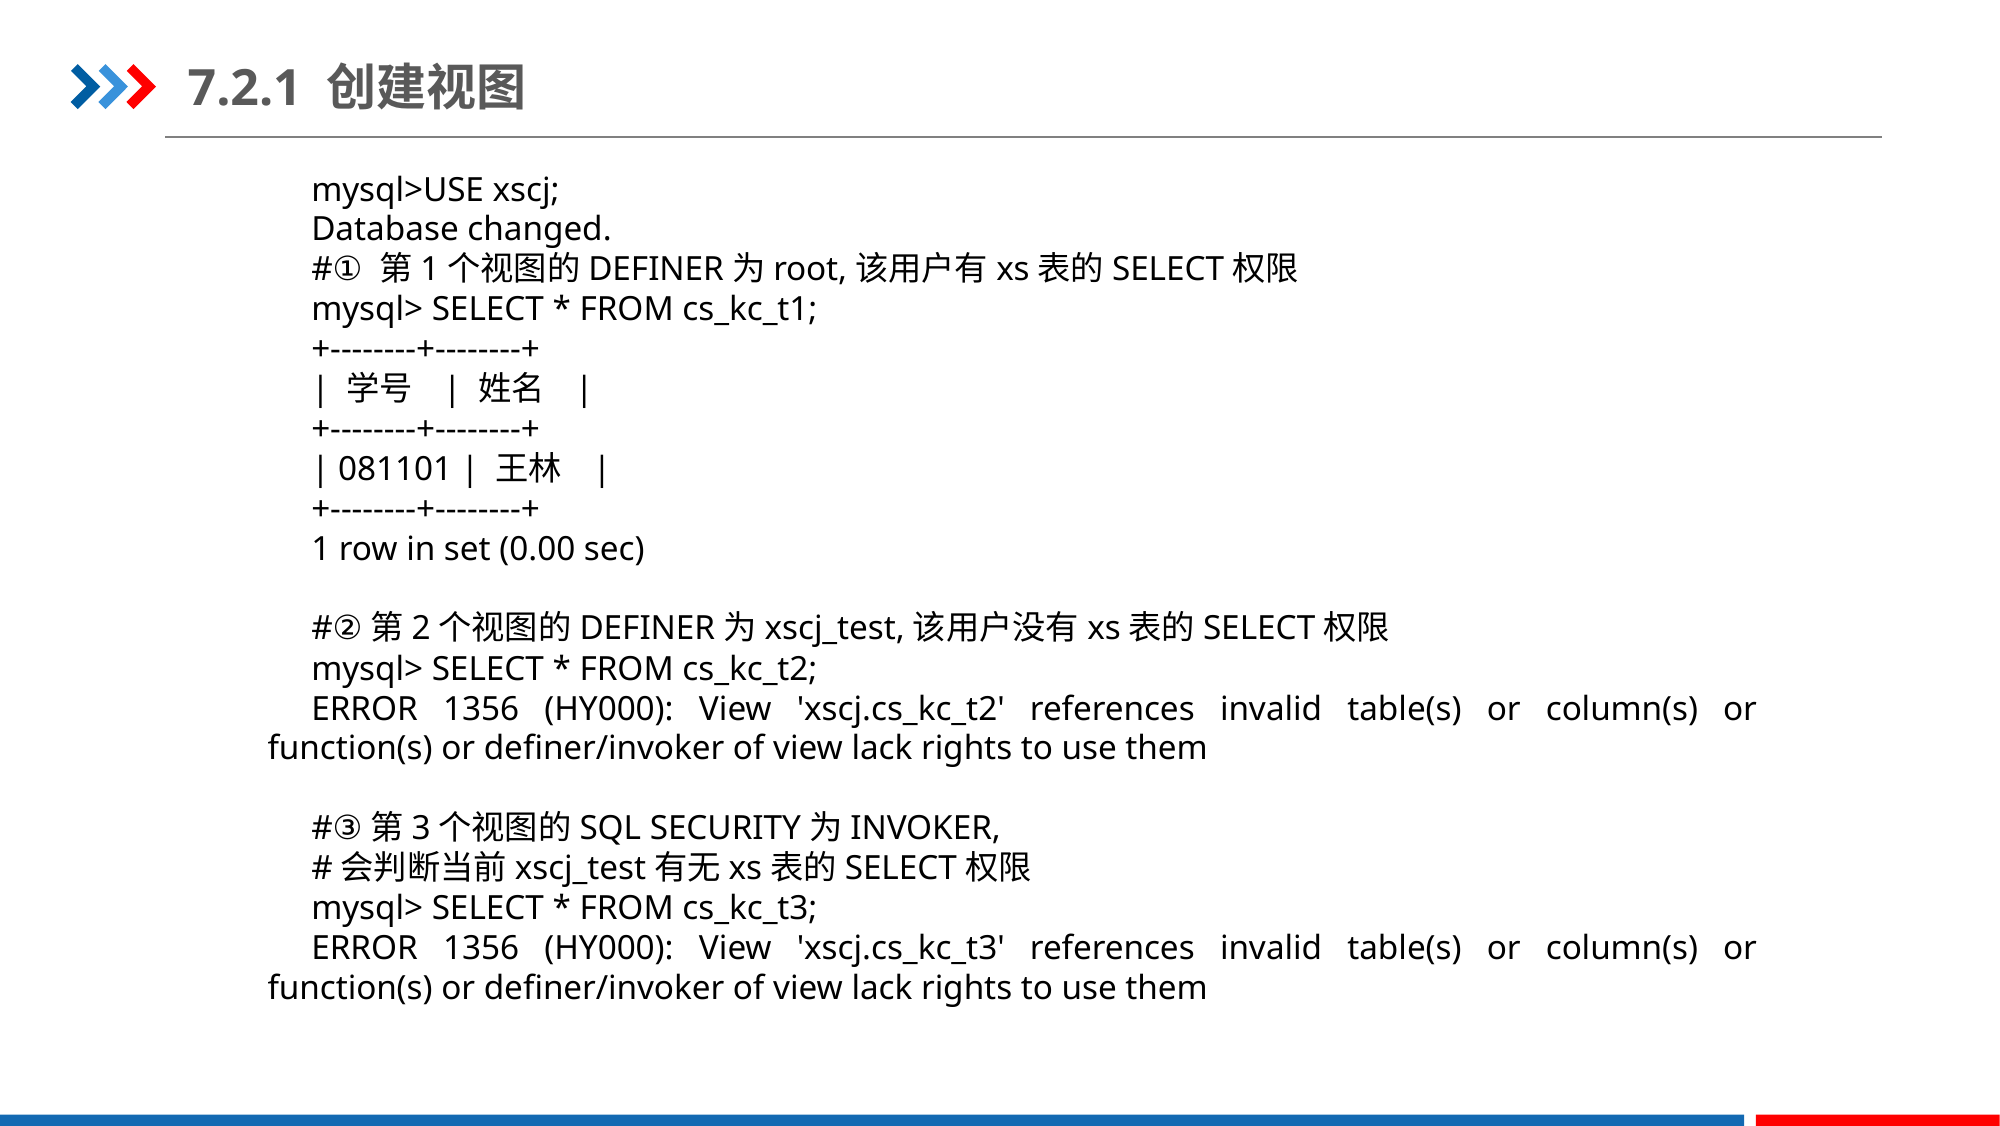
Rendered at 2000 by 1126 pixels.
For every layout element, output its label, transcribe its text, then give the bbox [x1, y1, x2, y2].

text_box mysql>USE xscj; Database changed. #① 第1个视图的DEFINER为root,该用户有xs表的SELECT权限 mysql> SELECT * FROM cs_kc_t1; +--------+--------+ | 学号 | 姓名 | +--------+--------+ | 081101 | 王林 | +--------+--------+ 1 row in set (0.00 sec) #②第2个视图的DEFINER为xscj_test,该用户没有xs表的SELECT权限 mysql> SELECT * FROM cs_kc_t2; ERROR 1356 (HY000): View 'xscj.cs_kc_t2' references invalid table(s) or column(s) or function(s) or definer/invoker of view lack rights to use them #③第3个视图的SQL SECURITY为INVOKER, #会判断当前xscj_test有无xs表的SELECT权限 mysql> SELECT * FROM cs_kc_t3; ERROR 1356 (HY000): View 'xscj.cs_kc_t3' references invalid table(s) or column(s) or function(s) or definer/invoker of view lack rights to use them [252, 160, 1774, 1042]
text_box 7.2.1 创建视图 [187, 43, 827, 127]
